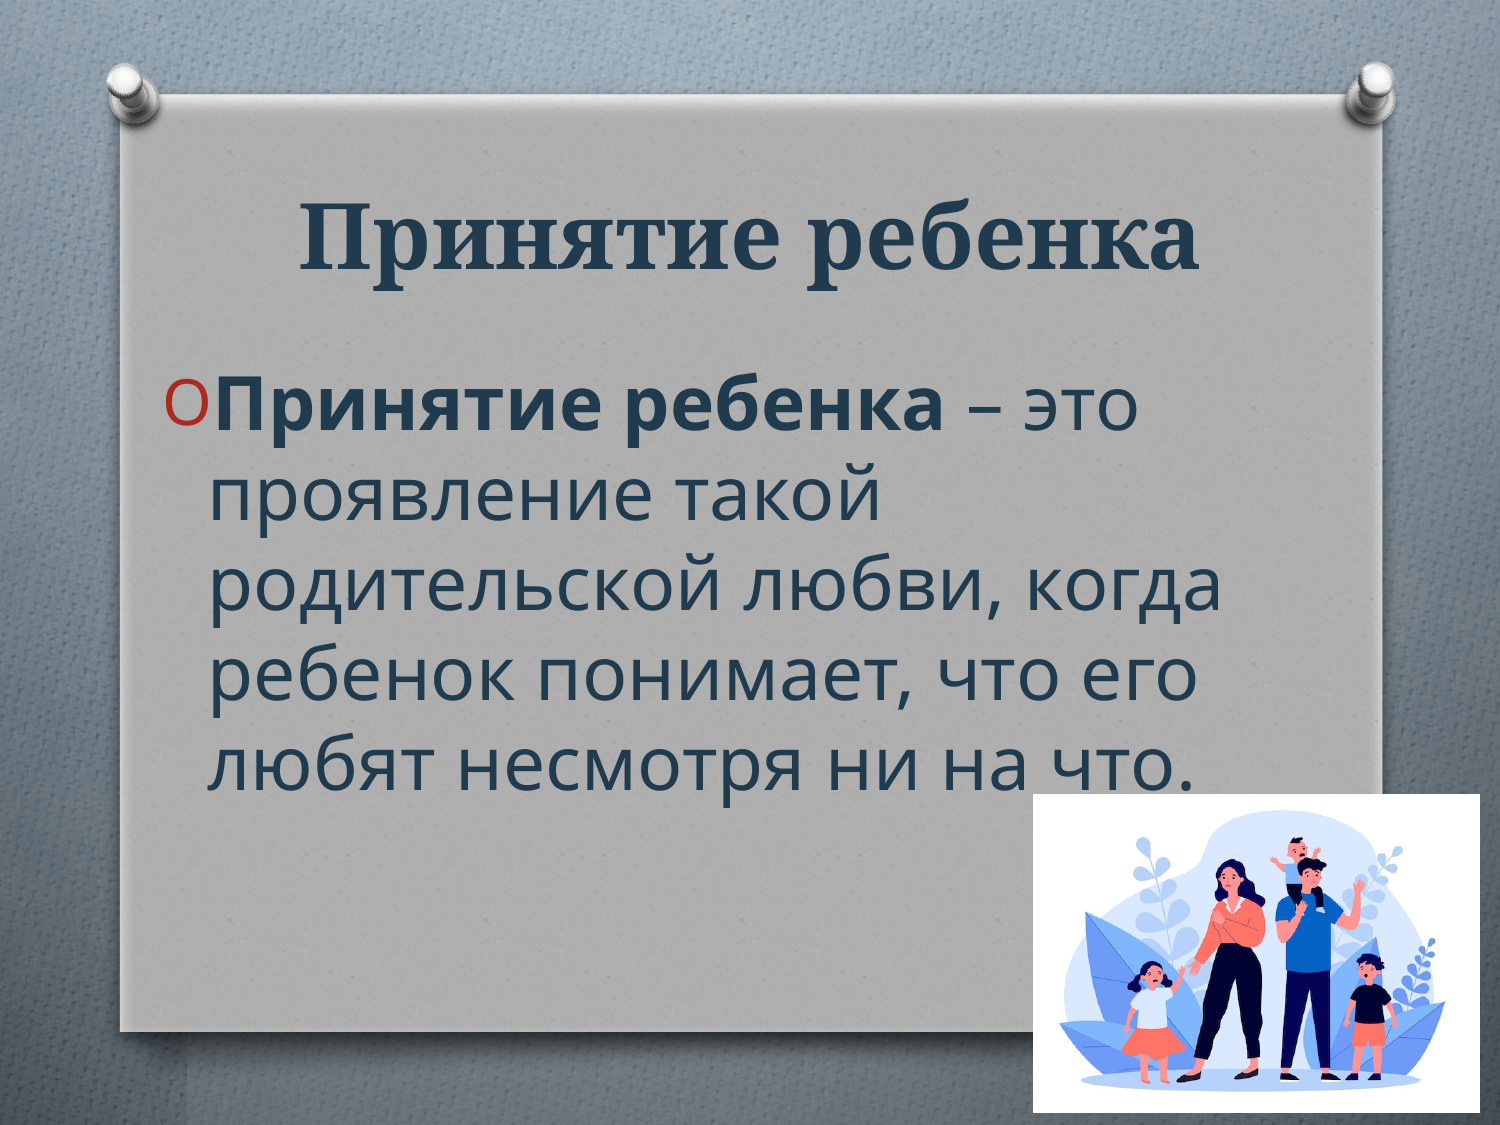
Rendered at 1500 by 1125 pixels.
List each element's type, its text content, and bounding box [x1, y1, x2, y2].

title Принятие ребенка [179, 134, 1323, 332]
picture [1317, 35, 1439, 156]
picture [75, 29, 198, 153]
picture [1033, 794, 1480, 1114]
list Принятие ребенка – это проявление такой родительской любви, когда ребенок понимает, что его любят несмотря ни на что. [147, 347, 1341, 939]
